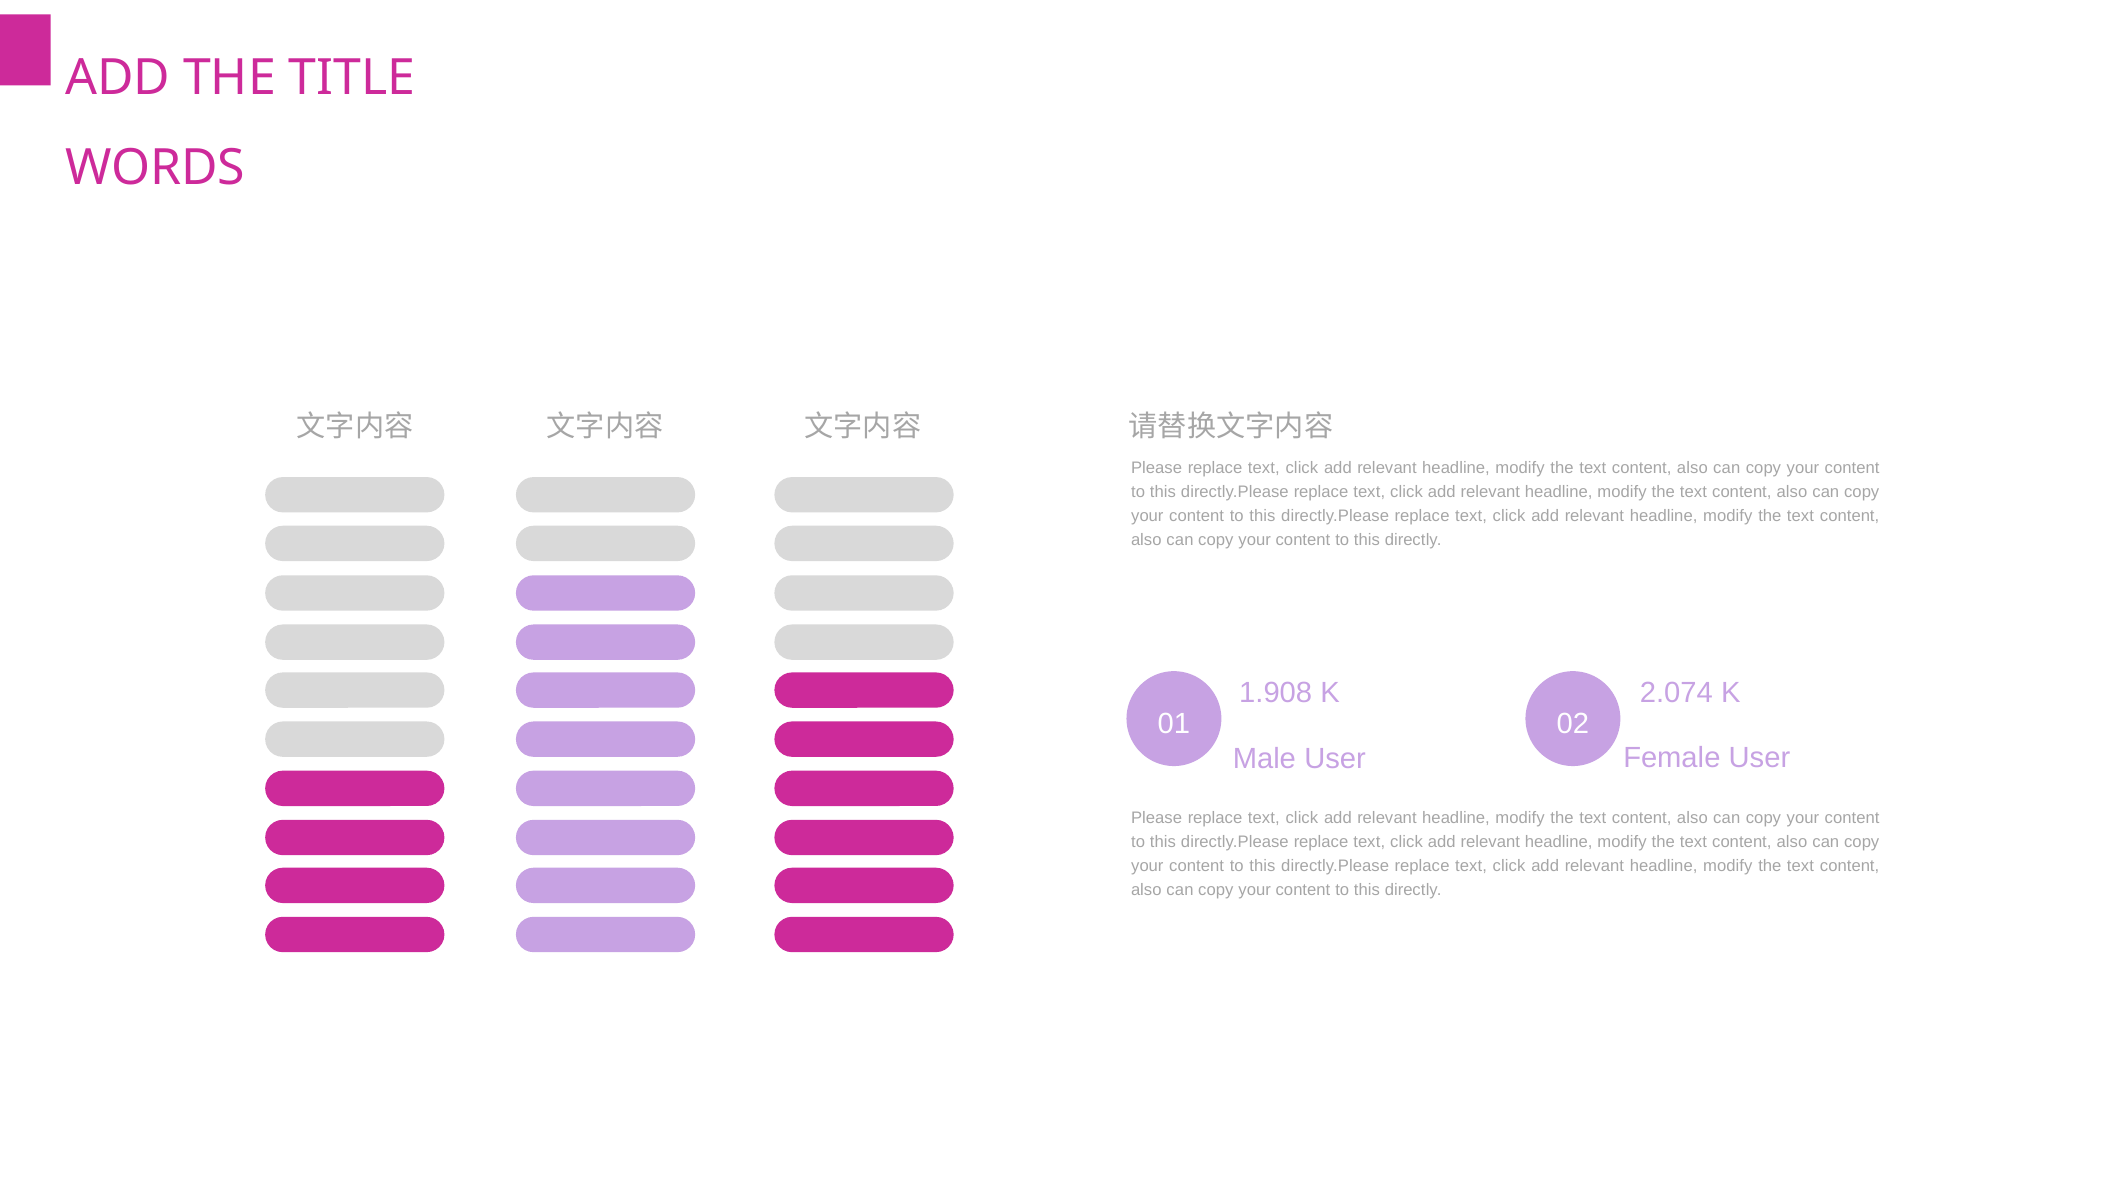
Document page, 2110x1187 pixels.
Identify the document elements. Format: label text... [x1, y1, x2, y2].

text_box [264, 623, 445, 661]
text_box 文字内容 [524, 407, 687, 443]
text_box [515, 916, 696, 953]
text_box [515, 770, 696, 807]
text_box 文字内容 [274, 407, 437, 443]
text_box [773, 574, 955, 612]
text_box [264, 671, 445, 709]
text_box [773, 819, 955, 856]
text_box [264, 819, 445, 856]
text_box [773, 671, 955, 709]
text_box [515, 819, 696, 856]
text_box [773, 623, 955, 661]
text_box 请替换文字内容 [1128, 400, 1801, 443]
text_box [264, 770, 445, 807]
text_box ADD THE TITLE WORDS [50, 7, 583, 202]
text_box Female User [1623, 730, 1791, 773]
text_box [264, 720, 445, 758]
text_box [773, 720, 955, 758]
text_box [264, 916, 445, 953]
text_box Male User [1232, 732, 1367, 775]
text_box [773, 476, 955, 513]
text_box 1.908 K [1239, 666, 1341, 709]
text_box [773, 916, 955, 953]
text_box [515, 525, 696, 562]
text_box [264, 525, 445, 562]
text_box [515, 623, 696, 661]
text_box 01 [1125, 670, 1223, 768]
text_box [515, 867, 696, 904]
text_box [773, 867, 955, 904]
text_box Please replace text, click add relevant headline, modify the text content, also can copy your content to this directly.Please replace text, click add relevant headline, modify the text content, also can copy your content to this directly.Please replace text, click add relevant headline, modify the text content, also can copy your content to this directly. [1130, 803, 1881, 899]
text_box [515, 476, 696, 513]
text_box 文字内容 [781, 407, 944, 443]
text_box 2.074 K [1639, 666, 1741, 709]
text_box [773, 525, 955, 562]
text_box [515, 671, 696, 709]
text_box [515, 574, 696, 612]
text_box [264, 476, 445, 513]
text_box [515, 720, 696, 758]
text_box [264, 574, 445, 612]
text_box [264, 867, 445, 904]
text_box Please replace text, click add relevant headline, modify the text content, also can copy your content to this directly.Please replace text, click add relevant headline, modify the text content, also can copy your content to this directly.Please replace text, click add relevant headline, modify the text content, also can copy your content to this directly. [1130, 453, 1881, 550]
text_box [773, 770, 955, 807]
text_box 02 [1524, 670, 1622, 768]
